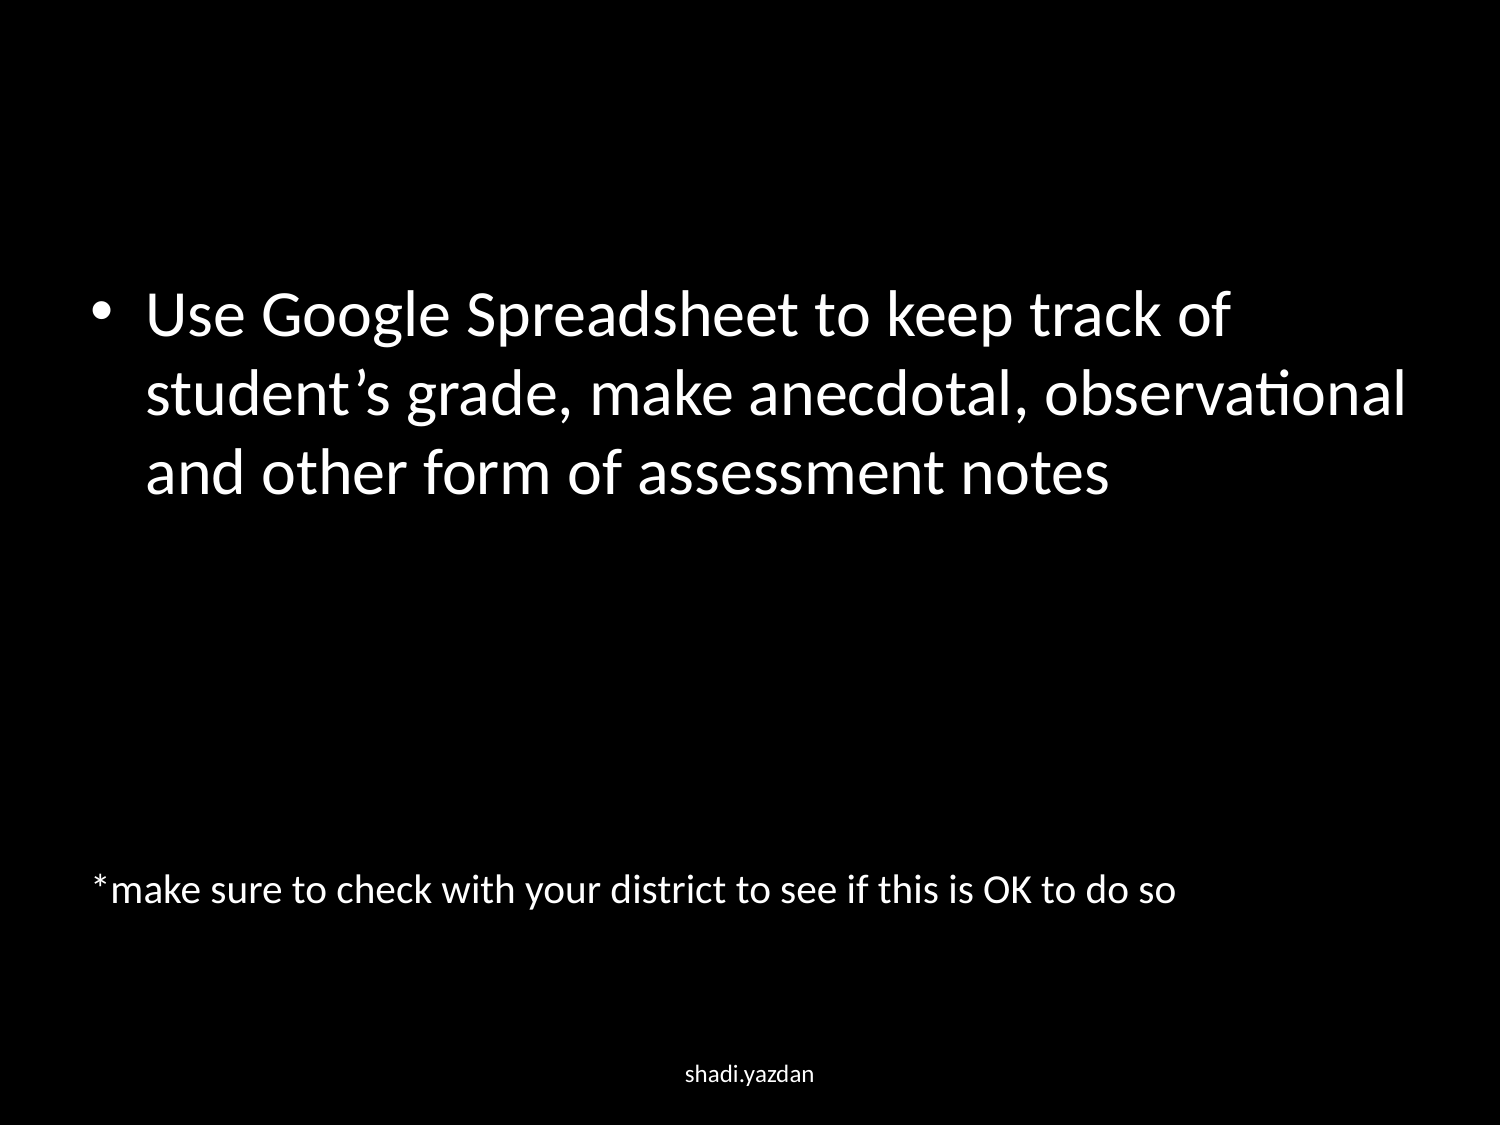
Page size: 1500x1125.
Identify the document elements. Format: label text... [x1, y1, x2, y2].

list Use Google Spreadsheet to keep track of student’s grade, make anecdotal, observational and other form of assessment notes *make sure to check with your district to see if this is OK to do so [75, 262, 1425, 1005]
footer shadi.yazdan [512, 1042, 988, 1103]
